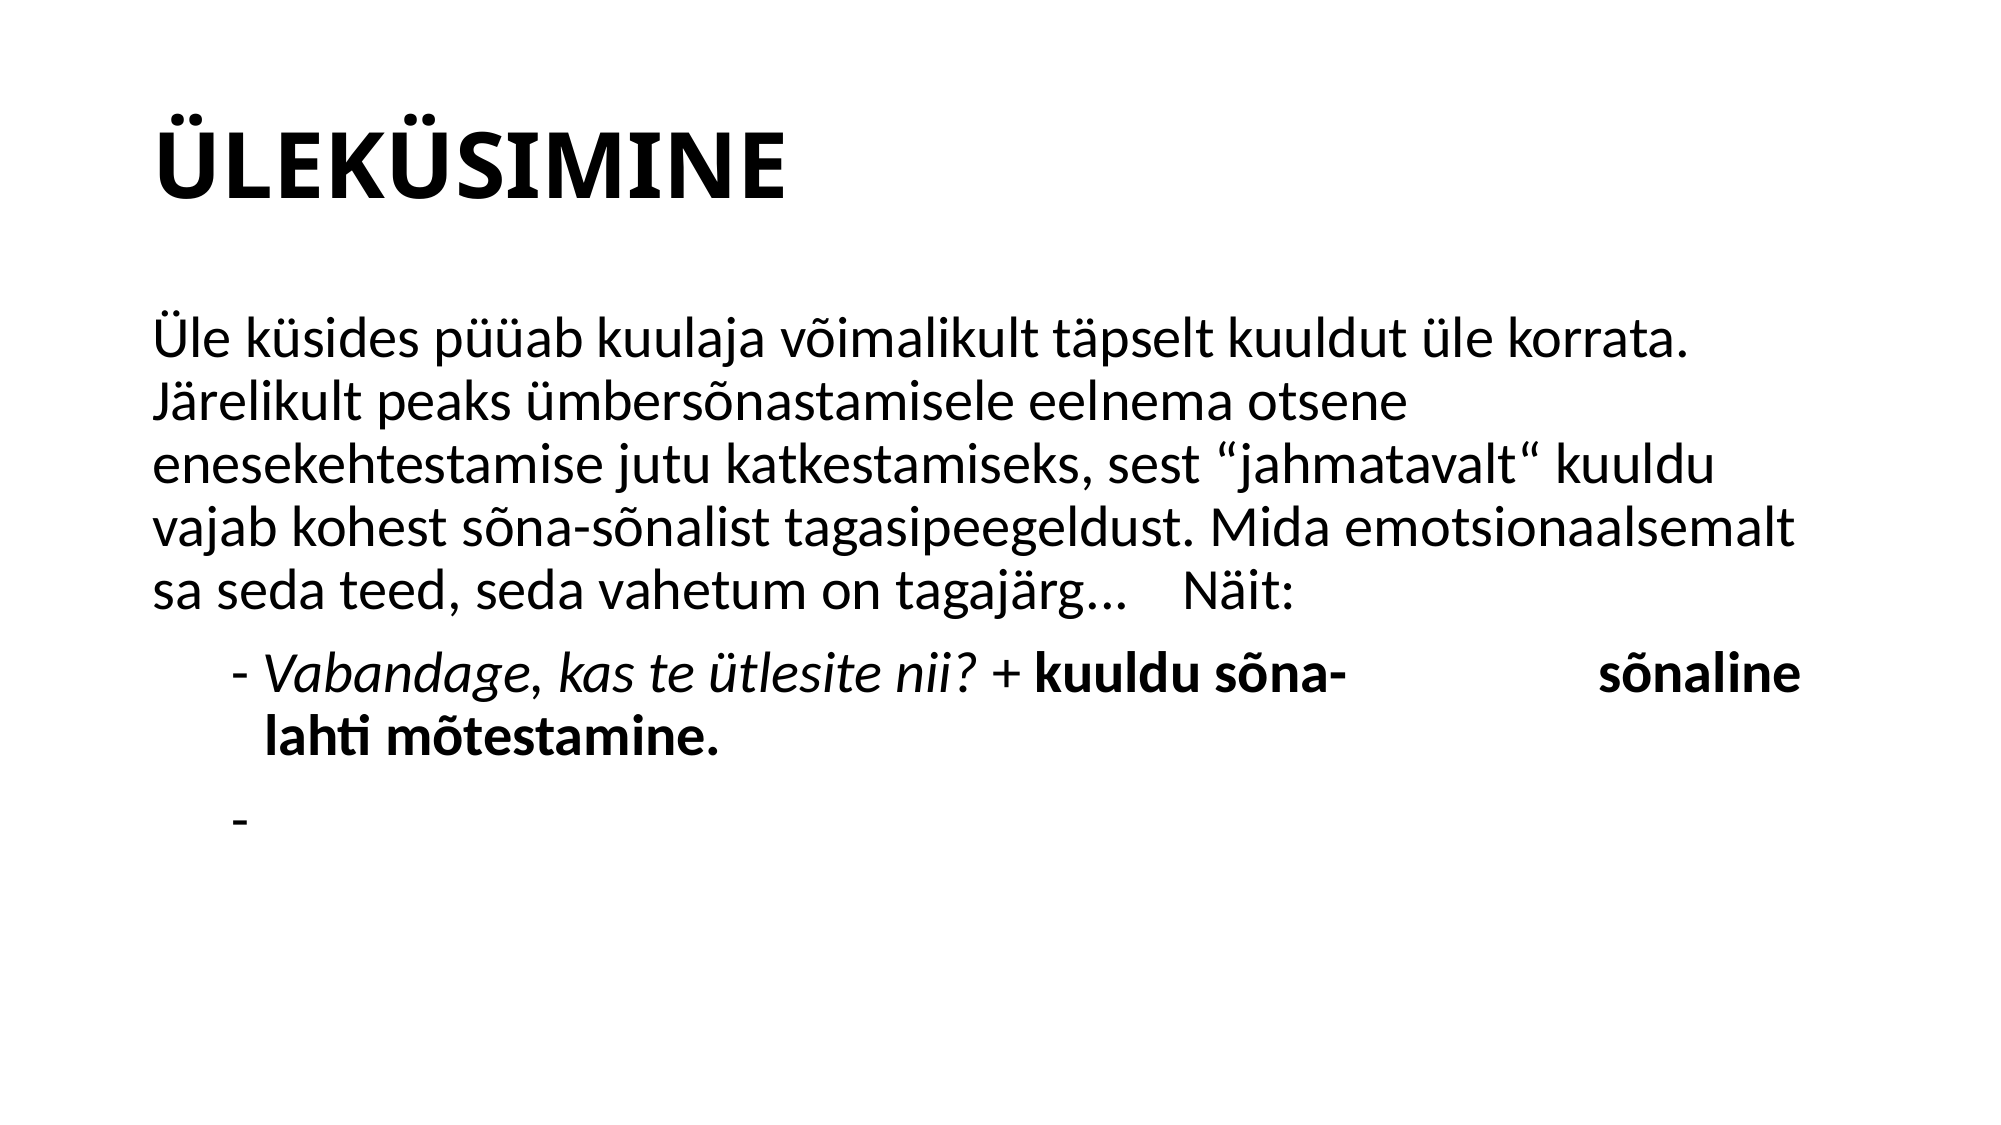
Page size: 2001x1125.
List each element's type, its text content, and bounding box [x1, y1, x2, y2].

title ÜLEKÜSIMINE [137, 59, 1863, 278]
list Üle küsides püüab kuulaja võimalikult täpselt kuuldut üle korrata. Järelikult peaks ümbersõnastamisele eelnema otsene enesekehtestamise jutu katkestamiseks, sest “jahmatavalt“ kuuldu vajab kohest sõna-sõnalist tagasipeegeldust. Mida emotsionaalsemalt sa seda teed, seda vahetum on tagajärg... Näit: - Vabandage, kas te ütlesite nii? + kuuldu sõna- sõnaline lahti mõtestamine. - [137, 299, 1863, 1014]
